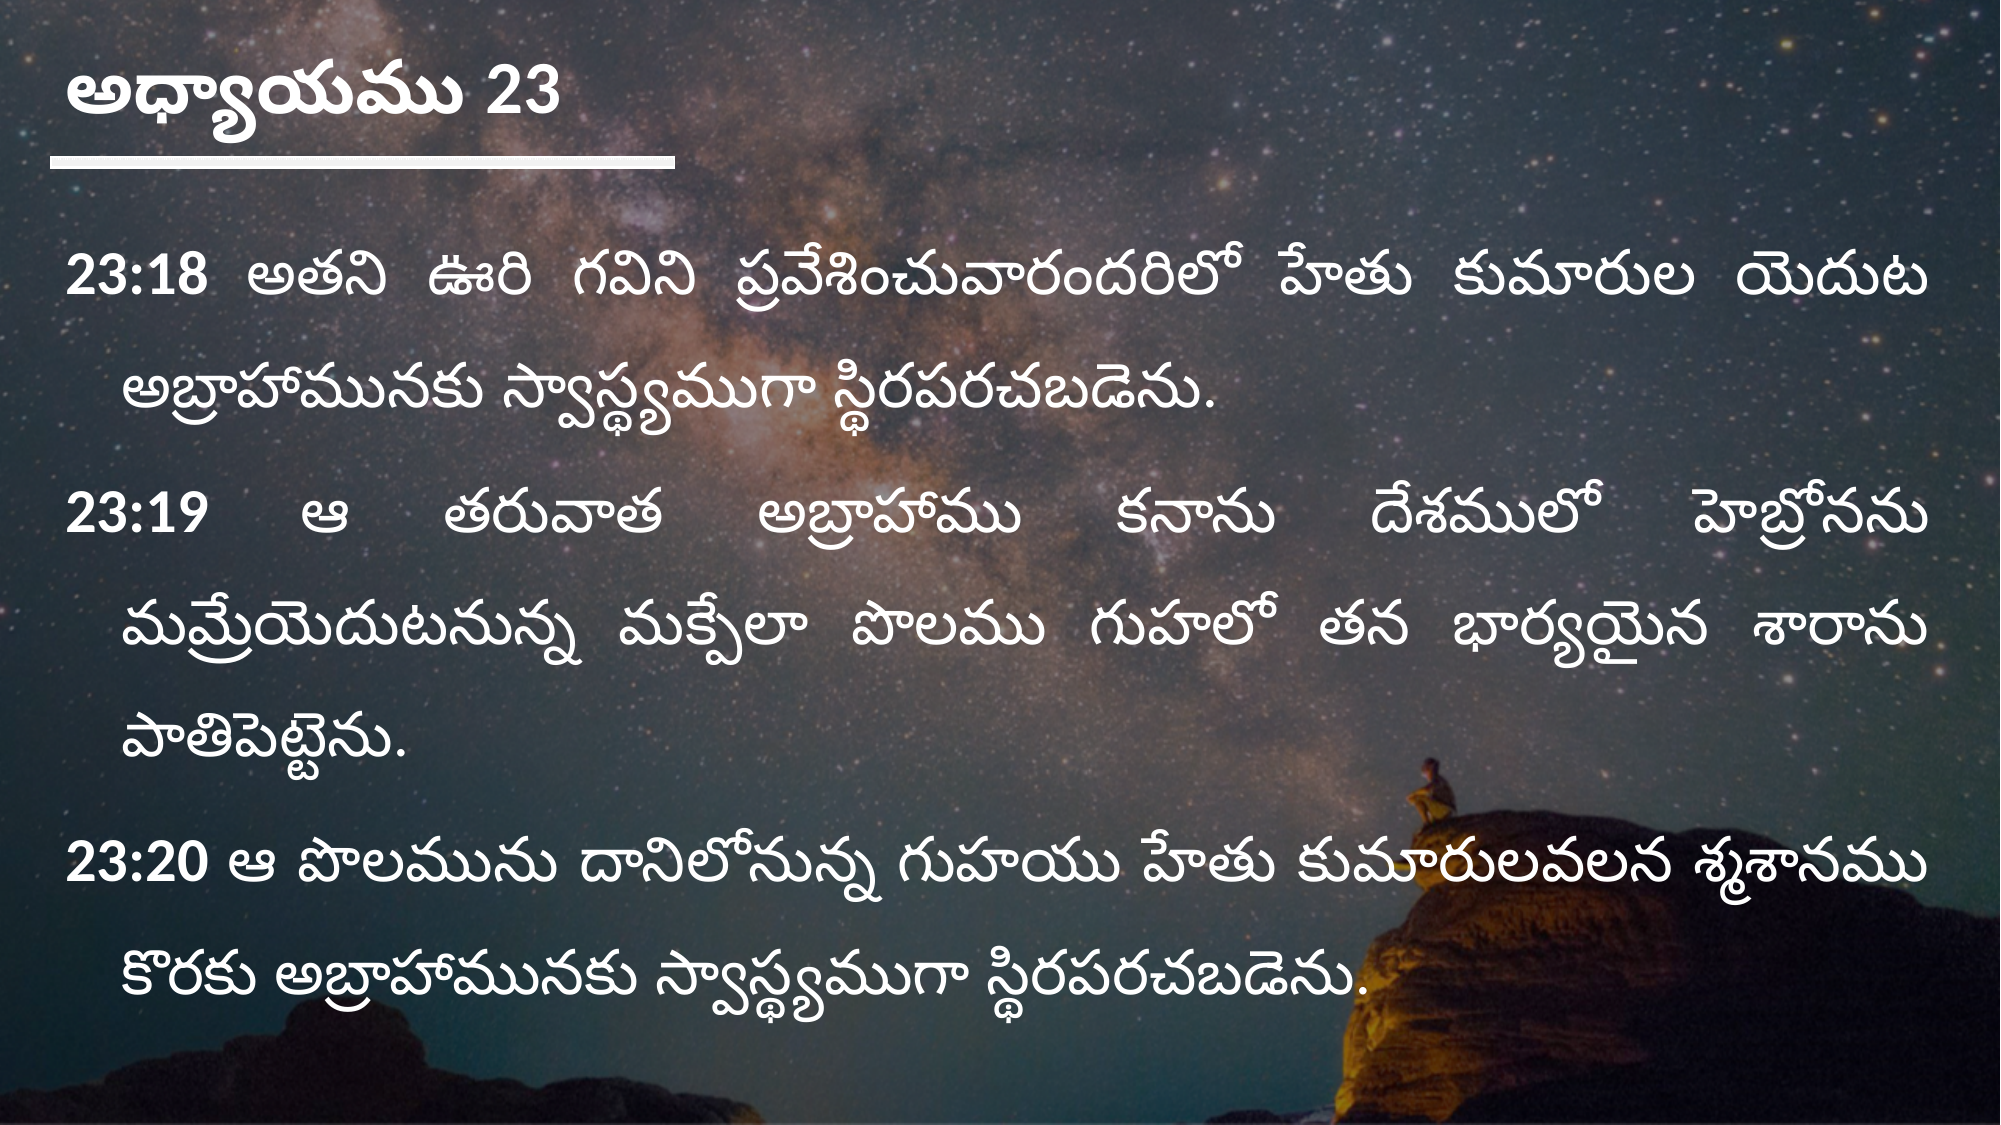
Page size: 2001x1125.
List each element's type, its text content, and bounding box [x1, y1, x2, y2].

list 23:18 అతని ఊరి గవిని ప్రవేశించువారందరిలో హేతు కుమారుల యెదుట అబ్రాహామునకు స్వాస్థ్యముగా స్థిరపరచబడెను. 23:19 ఆ తరువాత అబ్రాహాము కనాను దేశములో హెబ్రోనను మమ్రేయెదుటనున్న మక్పేలా పొలము గుహలో తన భార్యయైన శారాను పాతిపెట్టెను. 23:20 ఆ పొలమును దానిలోనున్న గుహయు హేతు కుమారులవలన శ్మశానము కొరకు అబ్రాహామునకు స్వాస్థ్యముగా స్థిరపరచబడెను. [50, 187, 1946, 1063]
title అధ్యాయము 23 [50, 0, 1925, 167]
picture [0, 0, 2000, 1125]
